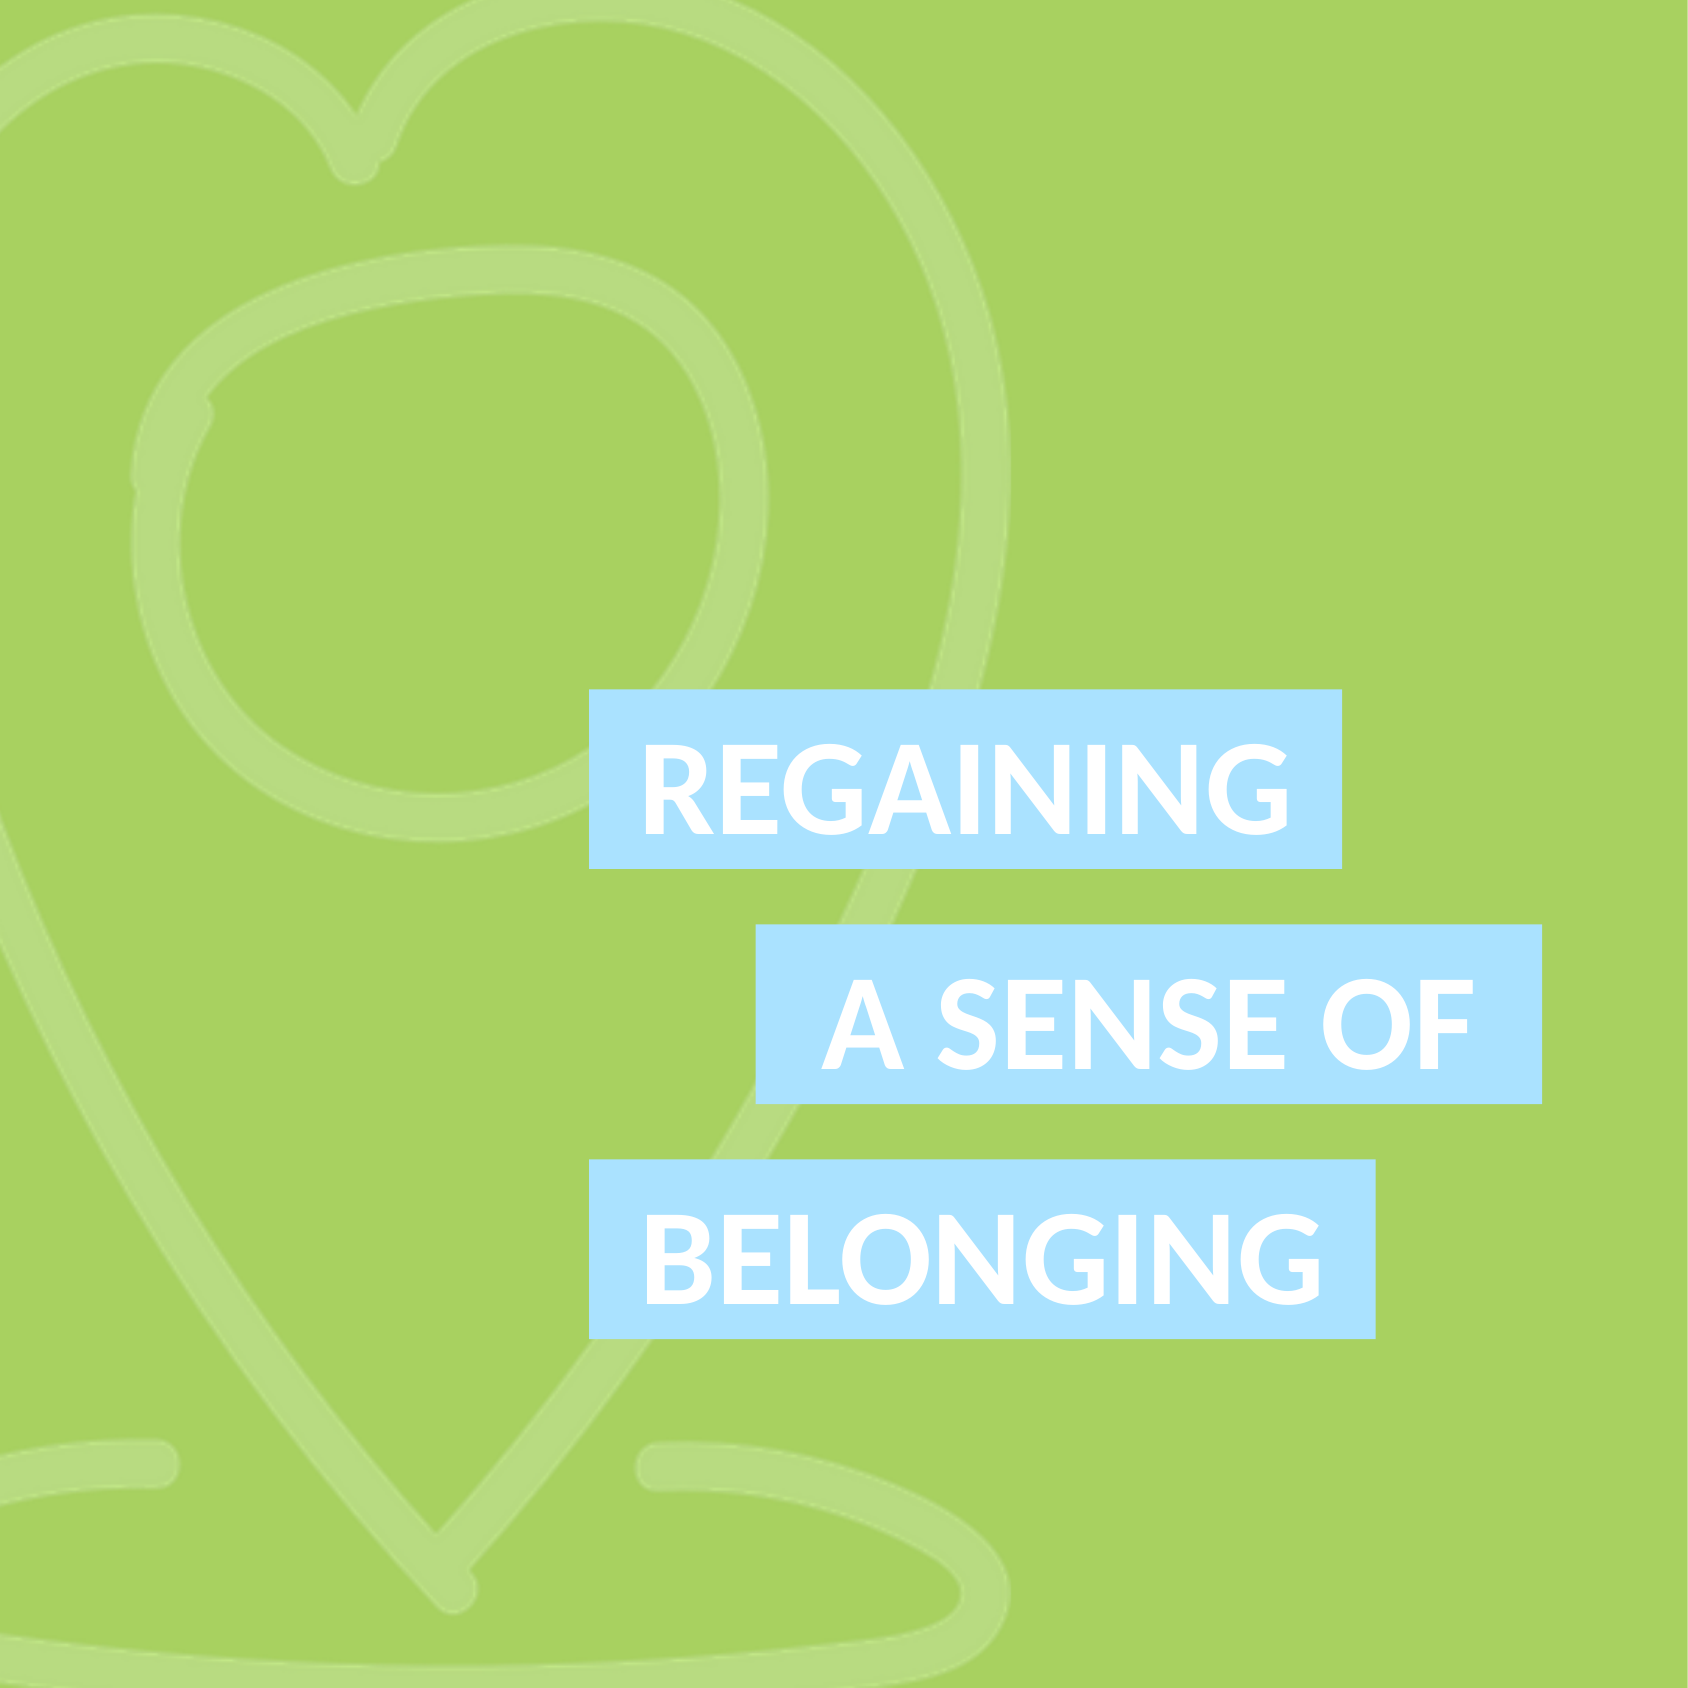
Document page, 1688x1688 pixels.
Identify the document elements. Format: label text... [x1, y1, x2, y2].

text_box A SENSE OF [755, 924, 1543, 1105]
picture [0, 0, 1688, 1688]
text_box BELONGING [589, 1159, 1376, 1340]
text_box REGAINING [589, 689, 1343, 869]
